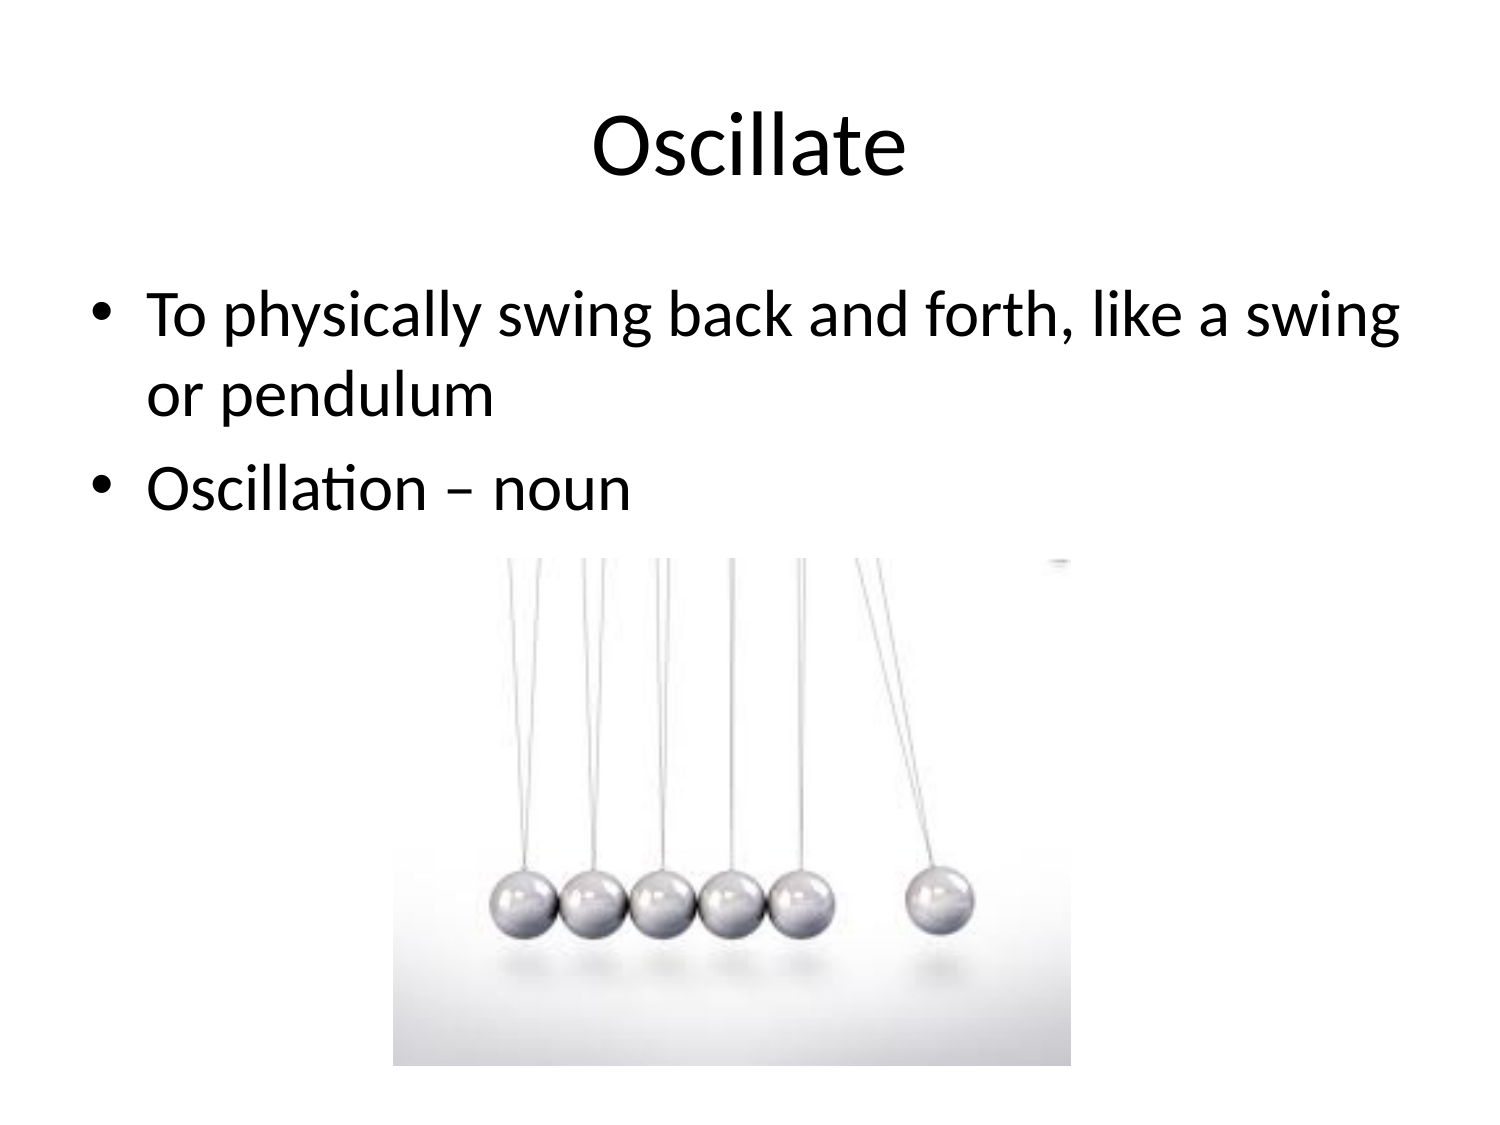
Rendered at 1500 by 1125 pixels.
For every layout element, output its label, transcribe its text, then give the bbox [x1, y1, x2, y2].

title Oscillate [75, 45, 1425, 233]
list To physically swing back and forth, like a swing or pendulum Oscillation – noun [75, 262, 1425, 1005]
picture [393, 558, 1071, 1066]
